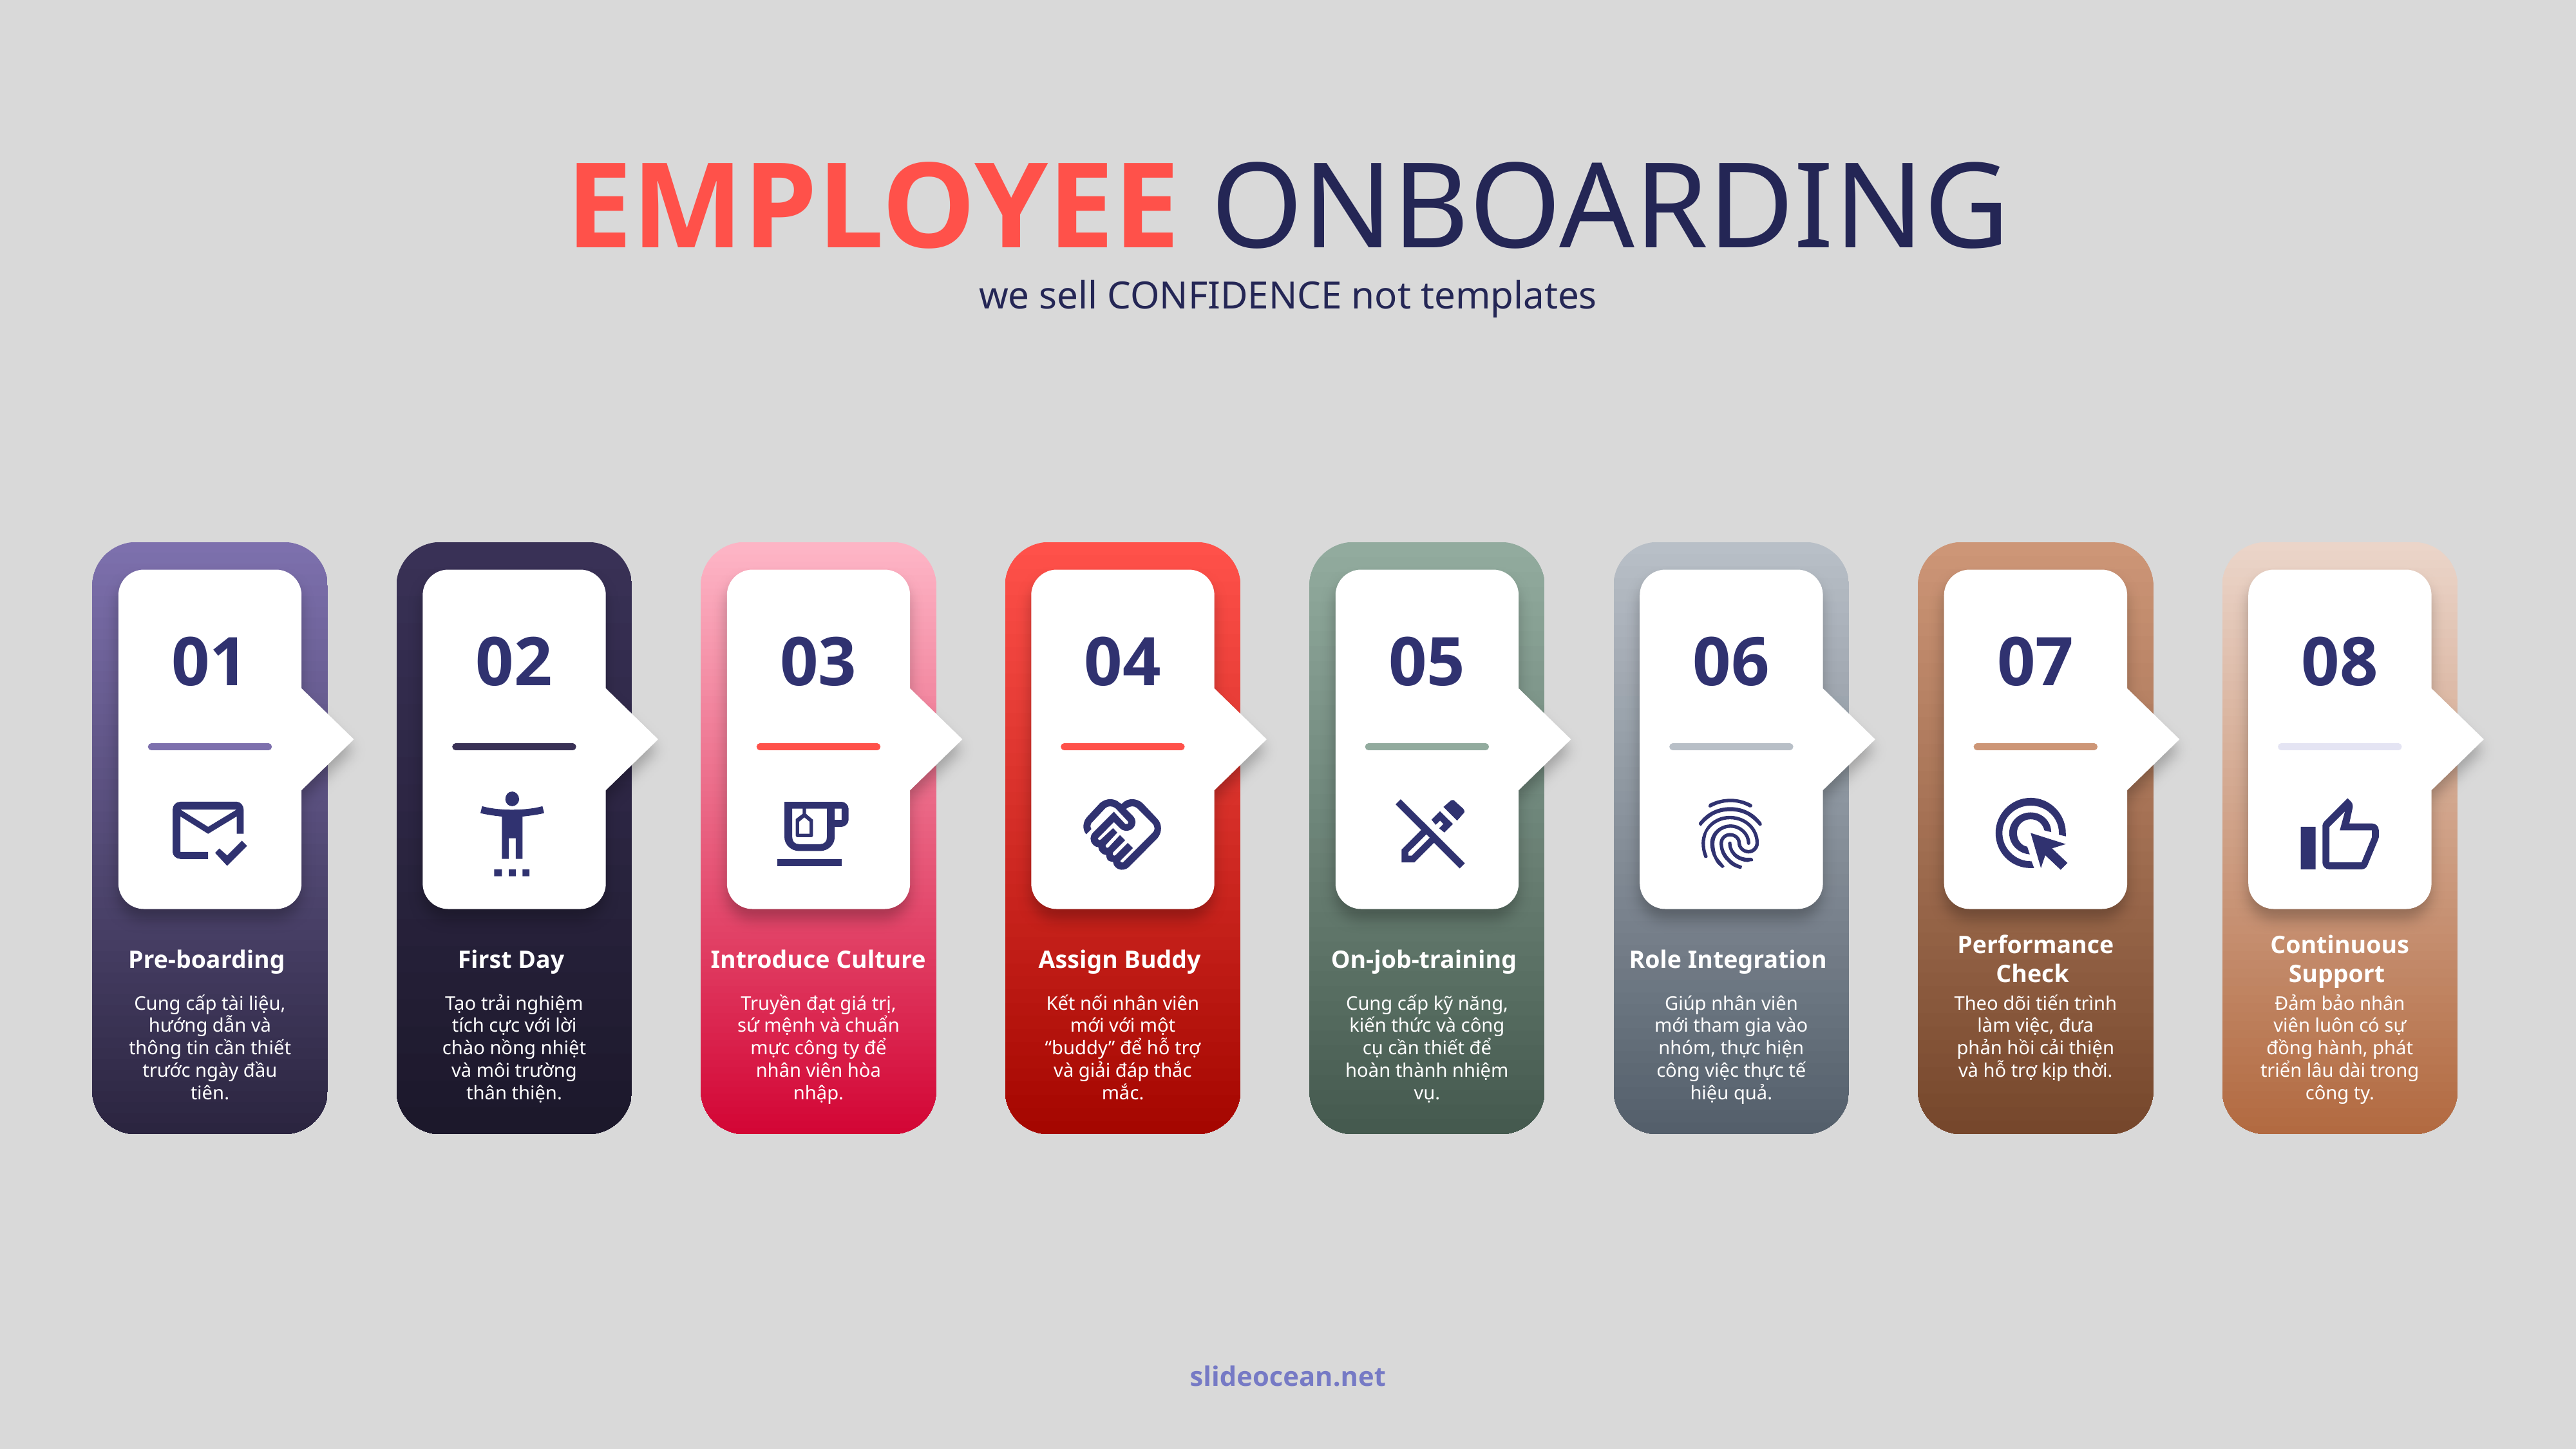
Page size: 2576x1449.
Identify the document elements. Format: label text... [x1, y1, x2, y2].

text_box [396, 938, 632, 1088]
text_box [91, 541, 329, 1095]
text_box [1334, 568, 1573, 911]
text_box [1312, 1110, 1541, 1135]
text_box 05 [1368, 614, 1486, 704]
text_box slideocean.net [1180, 1354, 1396, 1397]
text_box [2221, 541, 2459, 1135]
text_box [2031, 833, 2068, 870]
text_box EMPLOYEE ONBOARDING [556, 125, 2020, 276]
text_box [1708, 799, 1752, 808]
text_box 04 [1064, 614, 1182, 704]
text_box [1308, 541, 1546, 1095]
text_box [95, 1110, 325, 1135]
text_box [117, 568, 355, 911]
text_box [522, 869, 530, 876]
text_box [505, 791, 520, 806]
text_box 07 [1976, 614, 2094, 704]
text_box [1005, 938, 1241, 1110]
text_box [214, 840, 247, 866]
text_box [2247, 568, 2486, 911]
text_box [704, 1110, 933, 1135]
text_box [1083, 799, 1161, 870]
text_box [1917, 938, 2154, 1088]
text_box 02 [455, 614, 573, 704]
text_box [1030, 568, 1269, 911]
text_box [480, 806, 544, 859]
text_box [1004, 541, 1242, 1098]
text_box [2322, 798, 2379, 869]
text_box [777, 801, 849, 867]
text_box [1617, 1110, 1846, 1135]
text_box 06 [1672, 614, 1790, 704]
text_box [1396, 799, 1465, 869]
text_box [494, 869, 502, 876]
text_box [2222, 938, 2458, 1088]
text_box we sell CONFIDENCE not templates [969, 276, 1607, 321]
text_box [1995, 797, 2066, 868]
text_box [395, 541, 633, 1135]
text_box [1638, 568, 1877, 911]
text_box 03 [759, 614, 877, 704]
text_box [1613, 541, 1850, 1098]
text_box [1009, 1110, 1237, 1135]
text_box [700, 938, 937, 1110]
text_box [1701, 815, 1759, 869]
text_box [1943, 568, 2181, 911]
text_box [91, 938, 328, 1110]
text_box [726, 568, 964, 911]
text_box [1613, 938, 1850, 1110]
text_box 08 [2281, 614, 2399, 704]
text_box [699, 541, 938, 1095]
text_box [1917, 541, 2155, 1135]
text_box [173, 801, 244, 859]
text_box [1698, 807, 1762, 826]
text_box 01 [151, 614, 269, 704]
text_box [1309, 938, 1546, 1110]
text_box [421, 568, 660, 911]
text_box [2300, 826, 2316, 869]
text_box [509, 869, 516, 876]
